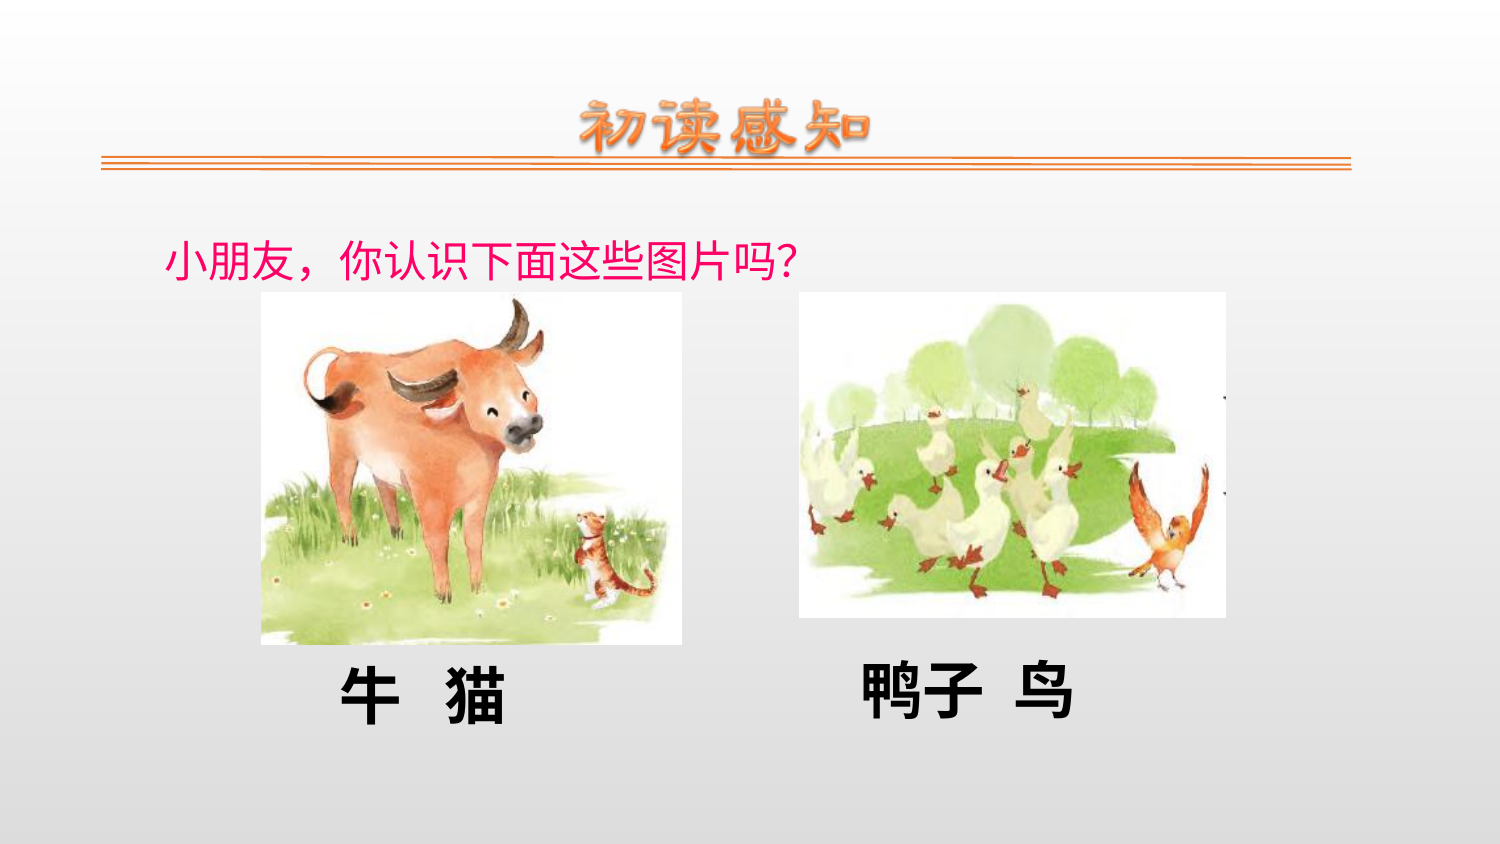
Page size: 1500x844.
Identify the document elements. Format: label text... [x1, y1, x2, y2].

picture [260, 292, 683, 645]
picture [525, 58, 925, 182]
text_box 牛 猫 [328, 651, 615, 738]
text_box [925, 156, 1352, 170]
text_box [101, 156, 525, 170]
text_box 小朋友，你认识下面这些图片吗？ [153, 228, 1429, 292]
text_box 鸭子 鸟 [848, 644, 1252, 732]
picture [799, 292, 1226, 618]
